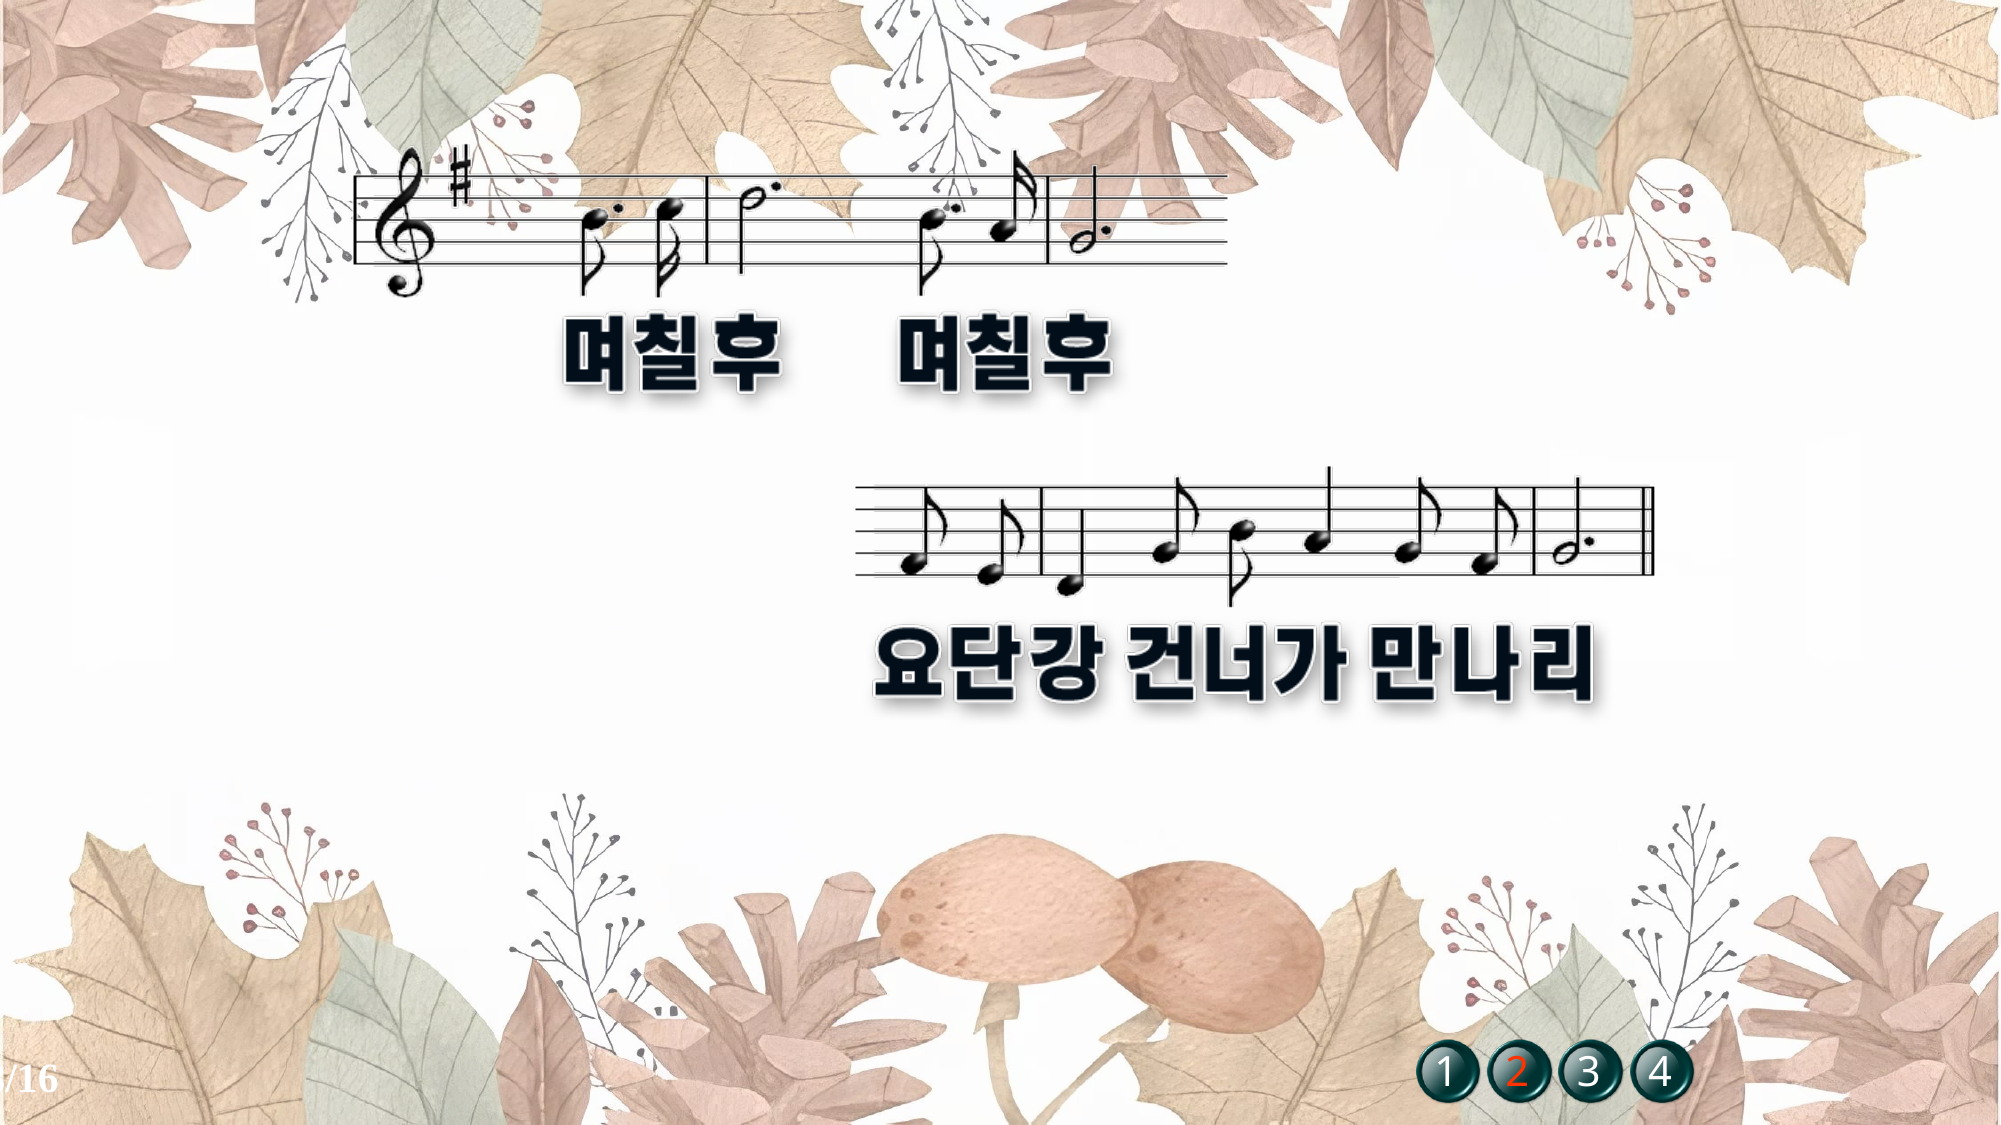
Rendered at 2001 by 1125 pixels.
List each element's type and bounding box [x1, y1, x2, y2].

text_box [1413, 1035, 1484, 1106]
text_box [1627, 1035, 1697, 1106]
text_box [1555, 1035, 1626, 1106]
text_box [1484, 1035, 1555, 1106]
picture [0, 0, 2001, 1125]
